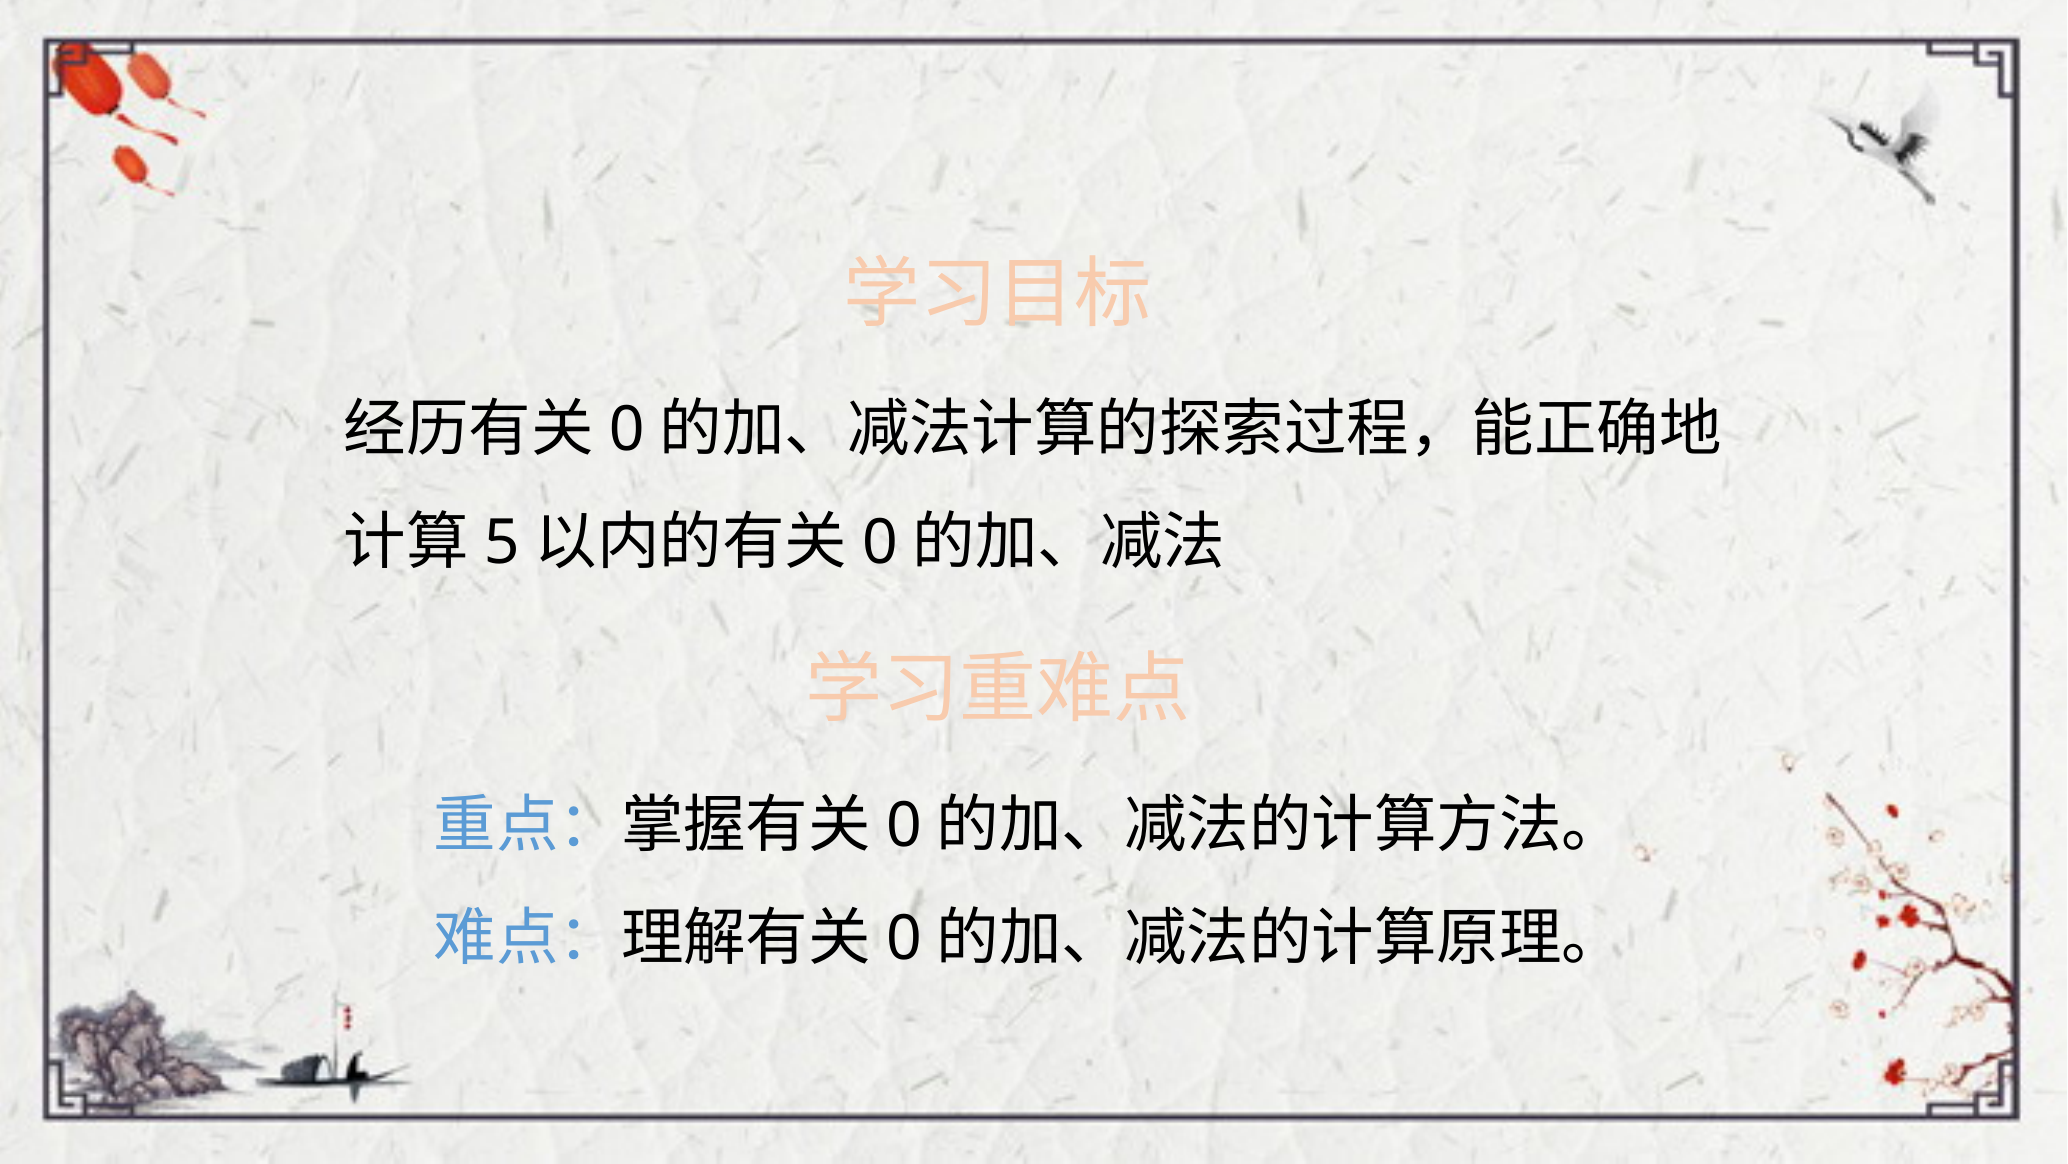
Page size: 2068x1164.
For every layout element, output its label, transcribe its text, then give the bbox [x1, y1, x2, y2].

text_box 学习重难点 [672, 630, 1324, 739]
text_box 学习目标 [576, 235, 1419, 344]
picture [0, 0, 2068, 1164]
text_box 经历有关0的加、减法计算的探索过程，能正确地计算5以内的有关0的加、减法 [328, 343, 1782, 584]
text_box 重点：掌握有关0的加、减法的计算方法。 难点：理解有关0的加、减法的计算原理。 [418, 739, 1608, 980]
